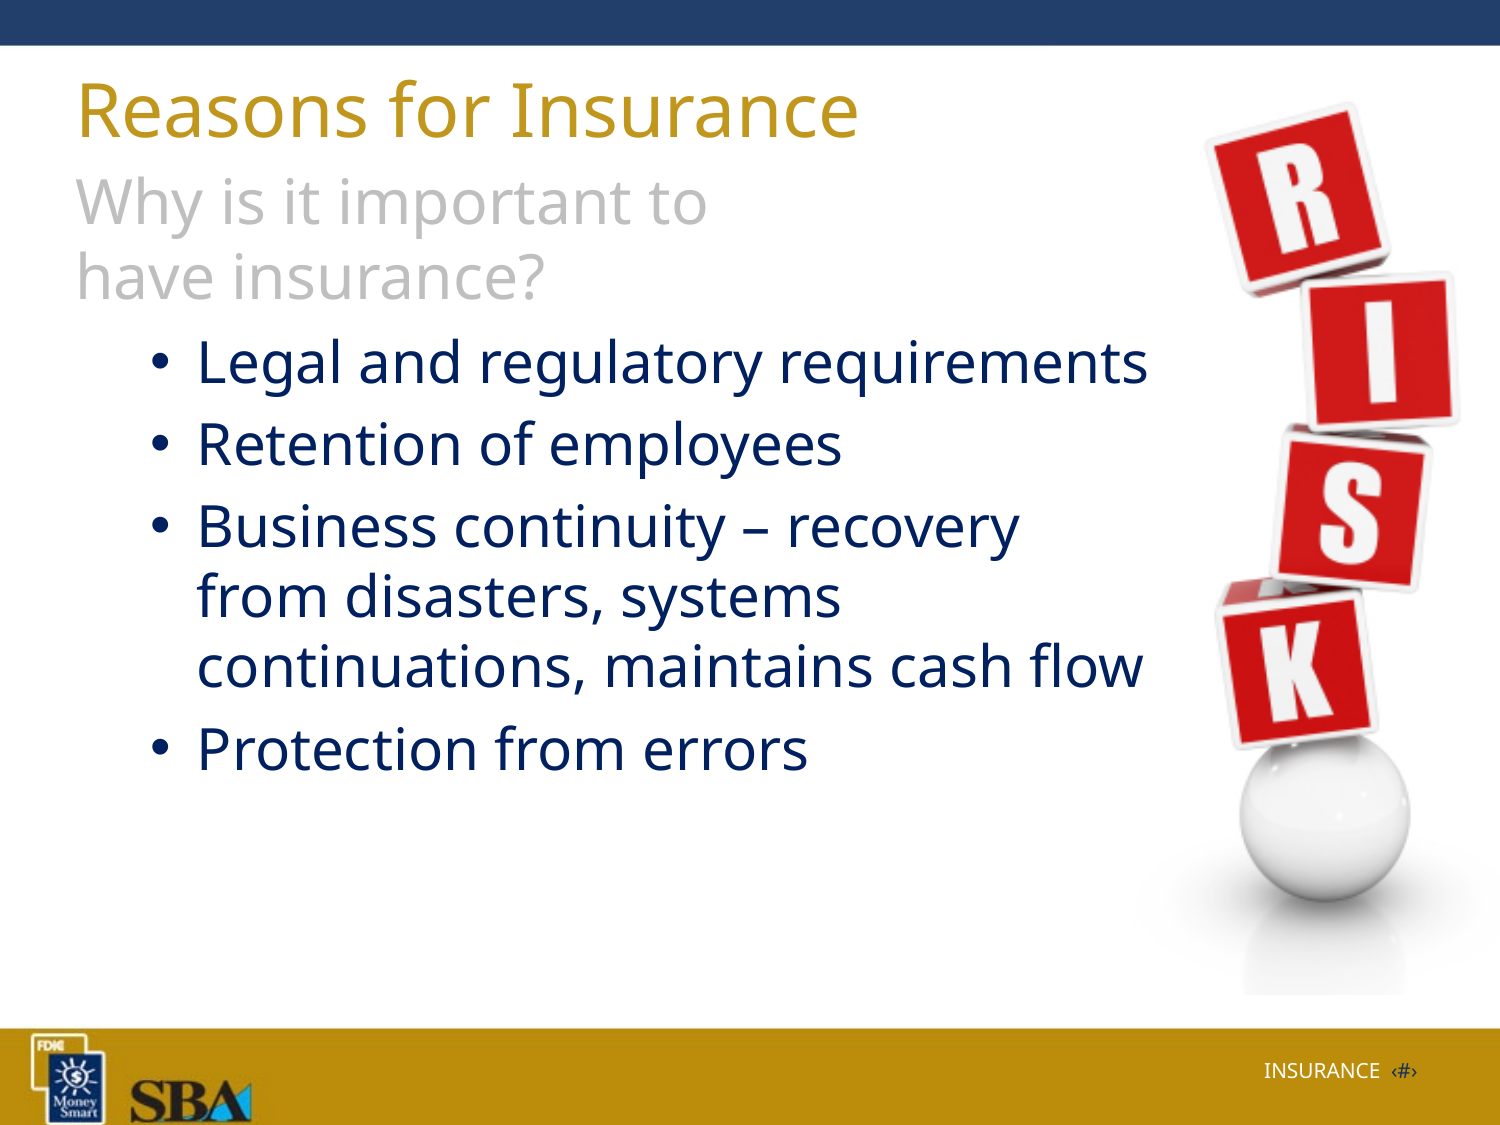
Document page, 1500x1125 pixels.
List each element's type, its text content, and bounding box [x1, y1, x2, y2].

title Reasons for Insurance [74, 61, 1043, 161]
list Why is it important to have insurance? Legal and regulatory requirements Retention of employees Business continuity – recovery from disasters, systems continuations, maintains cash flow Protection from errors [74, 161, 1426, 1029]
picture [0, 0, 1500, 1125]
